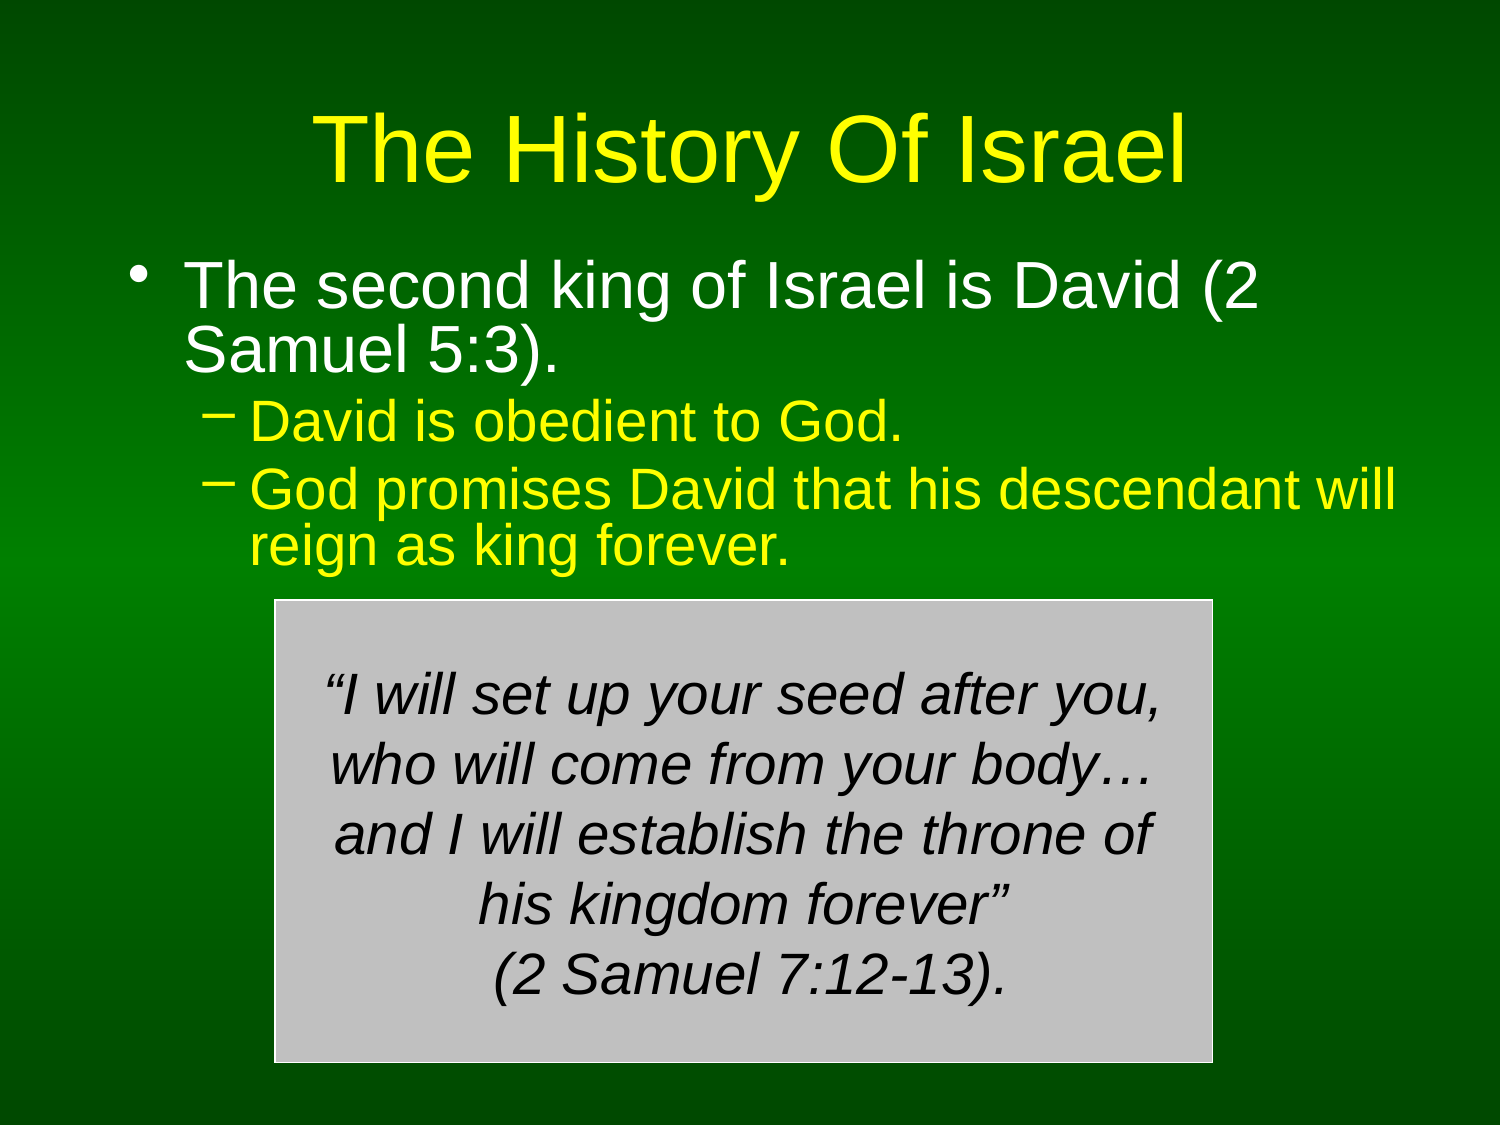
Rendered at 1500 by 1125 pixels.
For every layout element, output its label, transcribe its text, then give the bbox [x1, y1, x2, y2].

text_box “I will set up your seed after you, who will come from your body…and I will establish the throne of his kingdom forever” (2 Samuel 7:12-13). [275, 599, 1213, 1063]
title The History Of Israel [37, 50, 1463, 238]
list The second king of Israel is David (2 Samuel 5:3). David is obedient to God. God promises David that his descendant will reign as king forever. [112, 249, 1425, 563]
